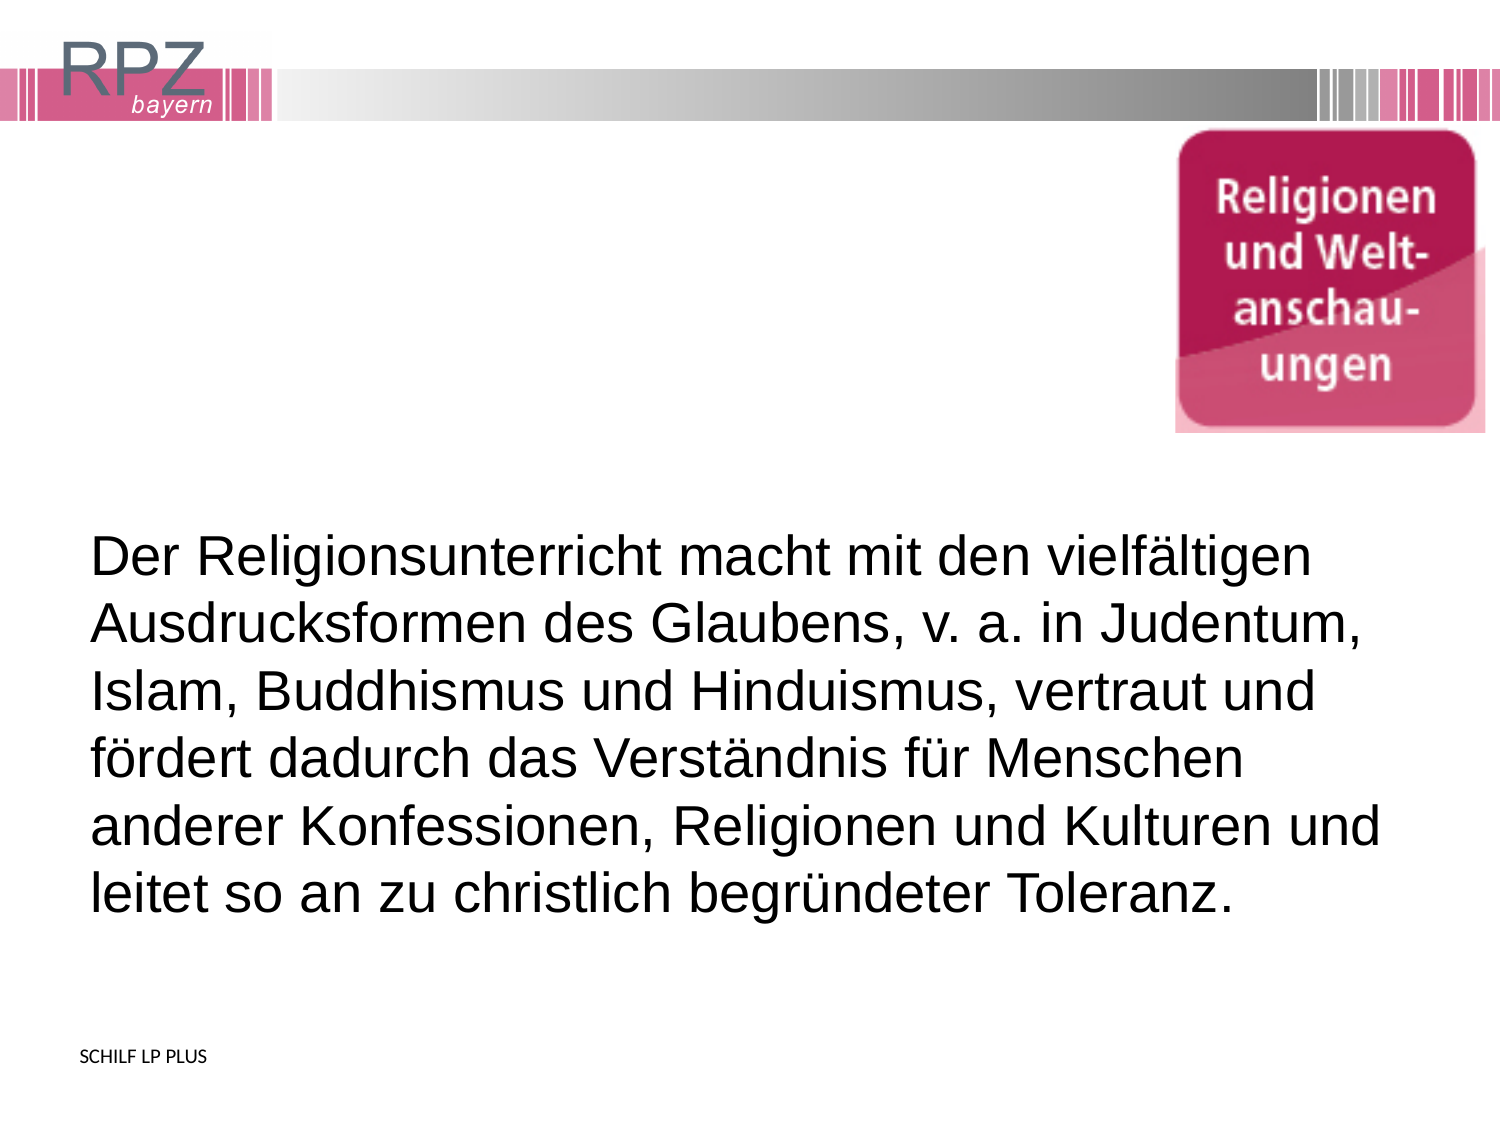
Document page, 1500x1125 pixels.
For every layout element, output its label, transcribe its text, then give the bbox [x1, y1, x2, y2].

picture [1380, 69, 1439, 121]
picture [1174, 125, 1486, 433]
list Der Religionsunterricht macht mit den vielfältigen Ausdrucksformen des Glaubens, v. a. in Judentum, Islam, Buddhismus und Hinduismus, vertraut und fördert dadurch das Verständnis für Menschen anderer Konfessionen, Religionen und Kulturen und leitet so an zu christlich begründeter Toleranz. [75, 262, 1425, 1005]
picture [1319, 69, 1379, 121]
picture [0, 31, 272, 121]
picture [1443, 69, 1500, 121]
